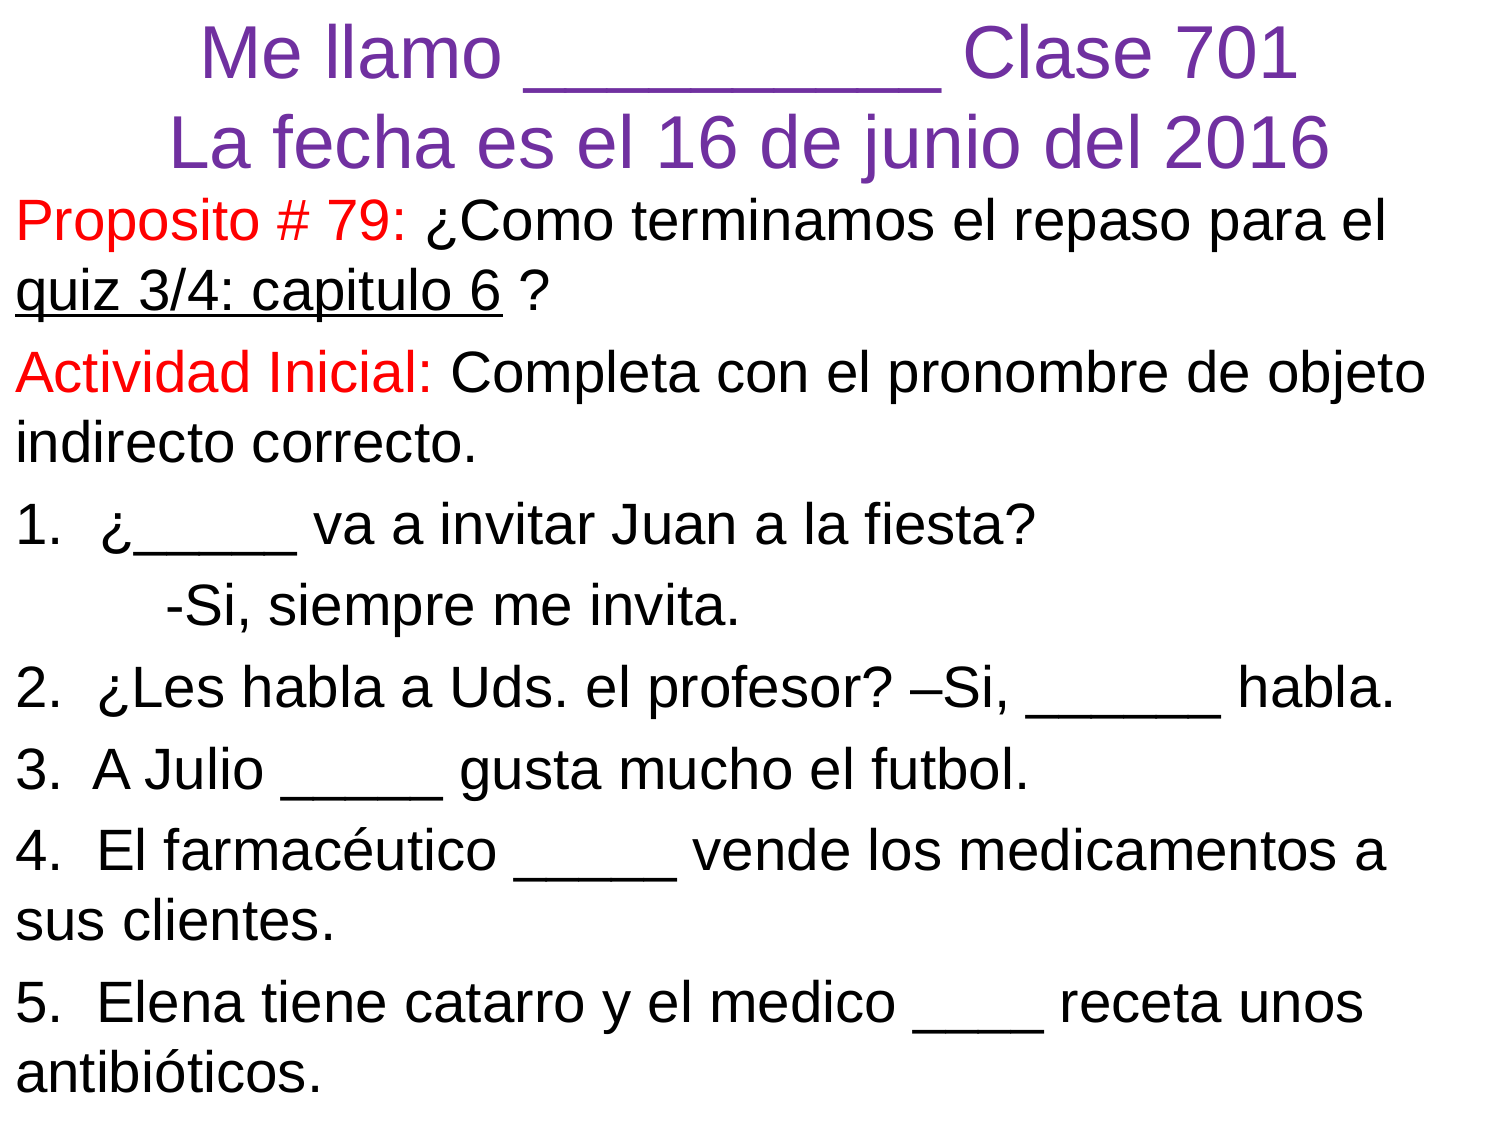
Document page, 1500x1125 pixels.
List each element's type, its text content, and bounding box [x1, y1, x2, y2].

title Me llamo __________ Clase 701 La fecha es el 16 de junio del 2016 [75, 0, 1425, 188]
list Proposito # 79: ¿Como terminamos el repaso para el quiz 3/4: capitulo 6 ? Actividad Inicial: Completa con el pronombre de objeto indirecto correcto. ¿_____ va a invitar Juan a la fiesta? -Si, siempre me invita. 2. ¿Les habla a Uds. el profesor? –Si, ______ habla. 3. A Julio _____ gusta mucho el futbol. 4. El farmacéutico _____ vende los medicamentos a sus clientes. 5. Elena tiene catarro y el medico ____ receta unos antibióticos. [0, 174, 1499, 918]
